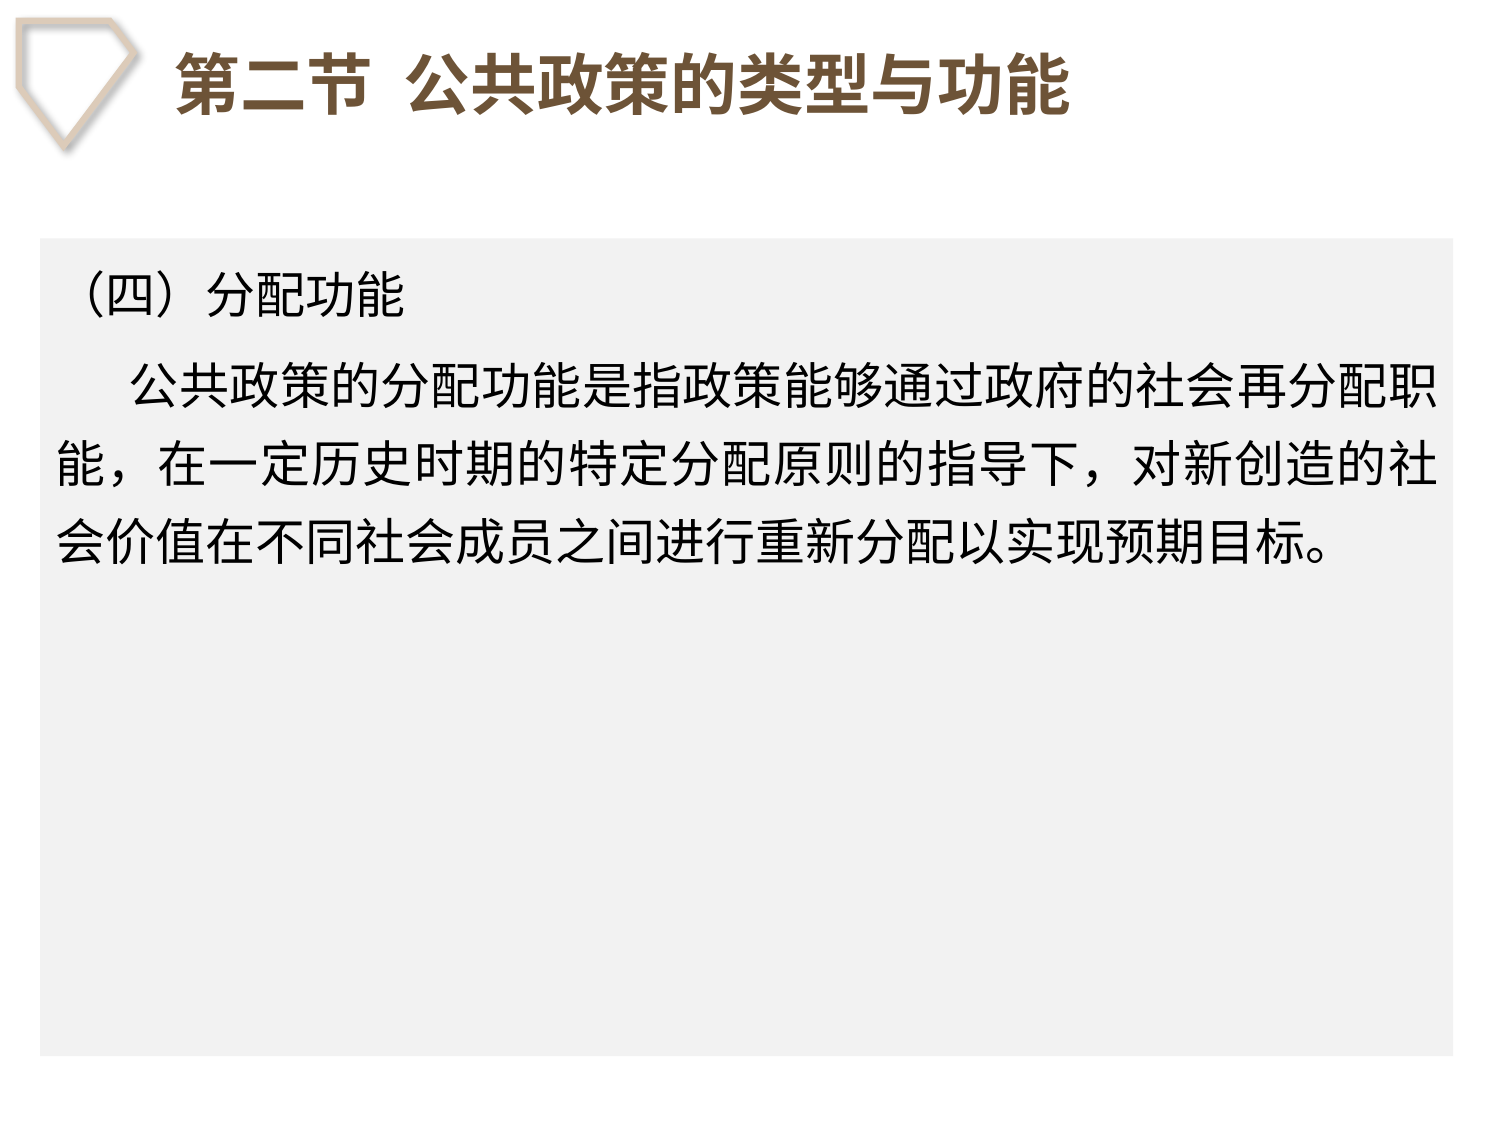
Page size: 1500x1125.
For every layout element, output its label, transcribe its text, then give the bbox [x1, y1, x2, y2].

list （四）分配功能 公共政策的分配功能是指政策能够通过政府的社会再分配职能，在一定历史时期的特定分配原则的指导下，对新创造的社会价值在不同社会成员之间进行重新分配以实现预期目标。 [40, 238, 1454, 1057]
title 第二节 公共政策的类型与功能 [158, 18, 1456, 159]
